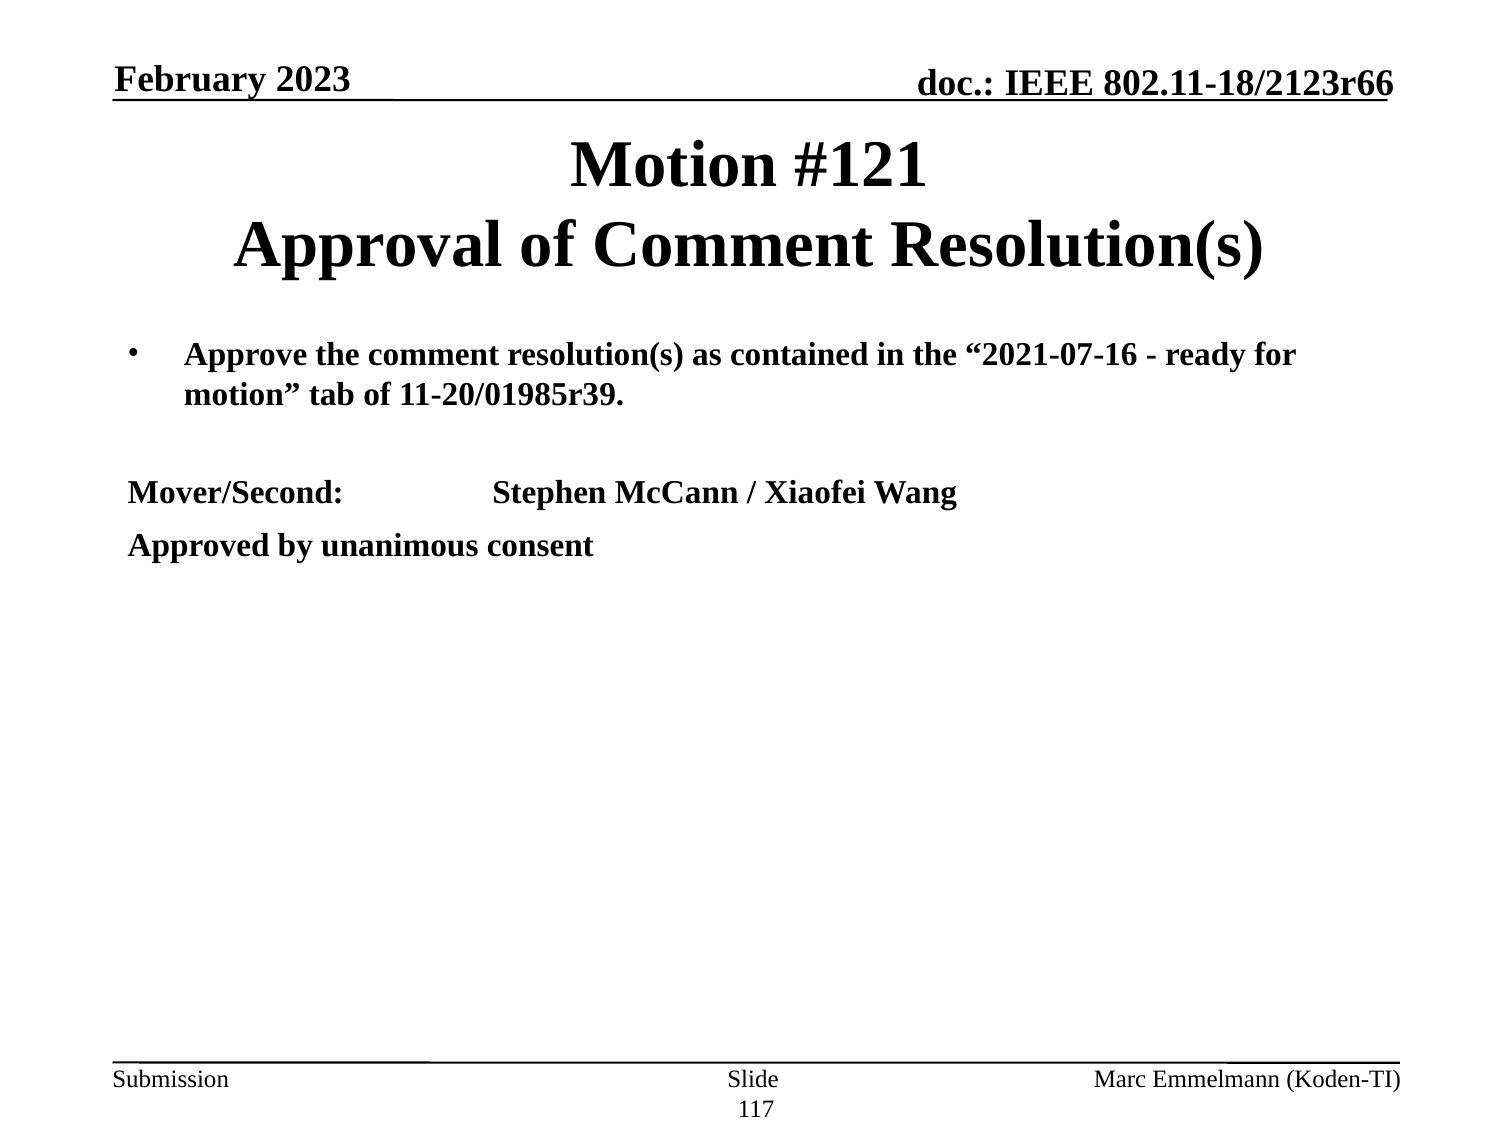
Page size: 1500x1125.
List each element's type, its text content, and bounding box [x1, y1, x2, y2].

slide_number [114, 54, 423, 100]
slide_number Slide 117 [712, 1061, 800, 1123]
list Approve the comment resolution(s) as contained in the “2021-07-16 - ready for motion” tab of 11-20/01985r39. Mover/Second: Stephen McCann / Xiaofei Wang Approved by unanimous consent [112, 324, 1388, 1000]
footer Marc Emmelmann (Koden-TI) [878, 1061, 1402, 1093]
title Motion #121 Approval of Comment Resolution(s) [112, 112, 1388, 288]
